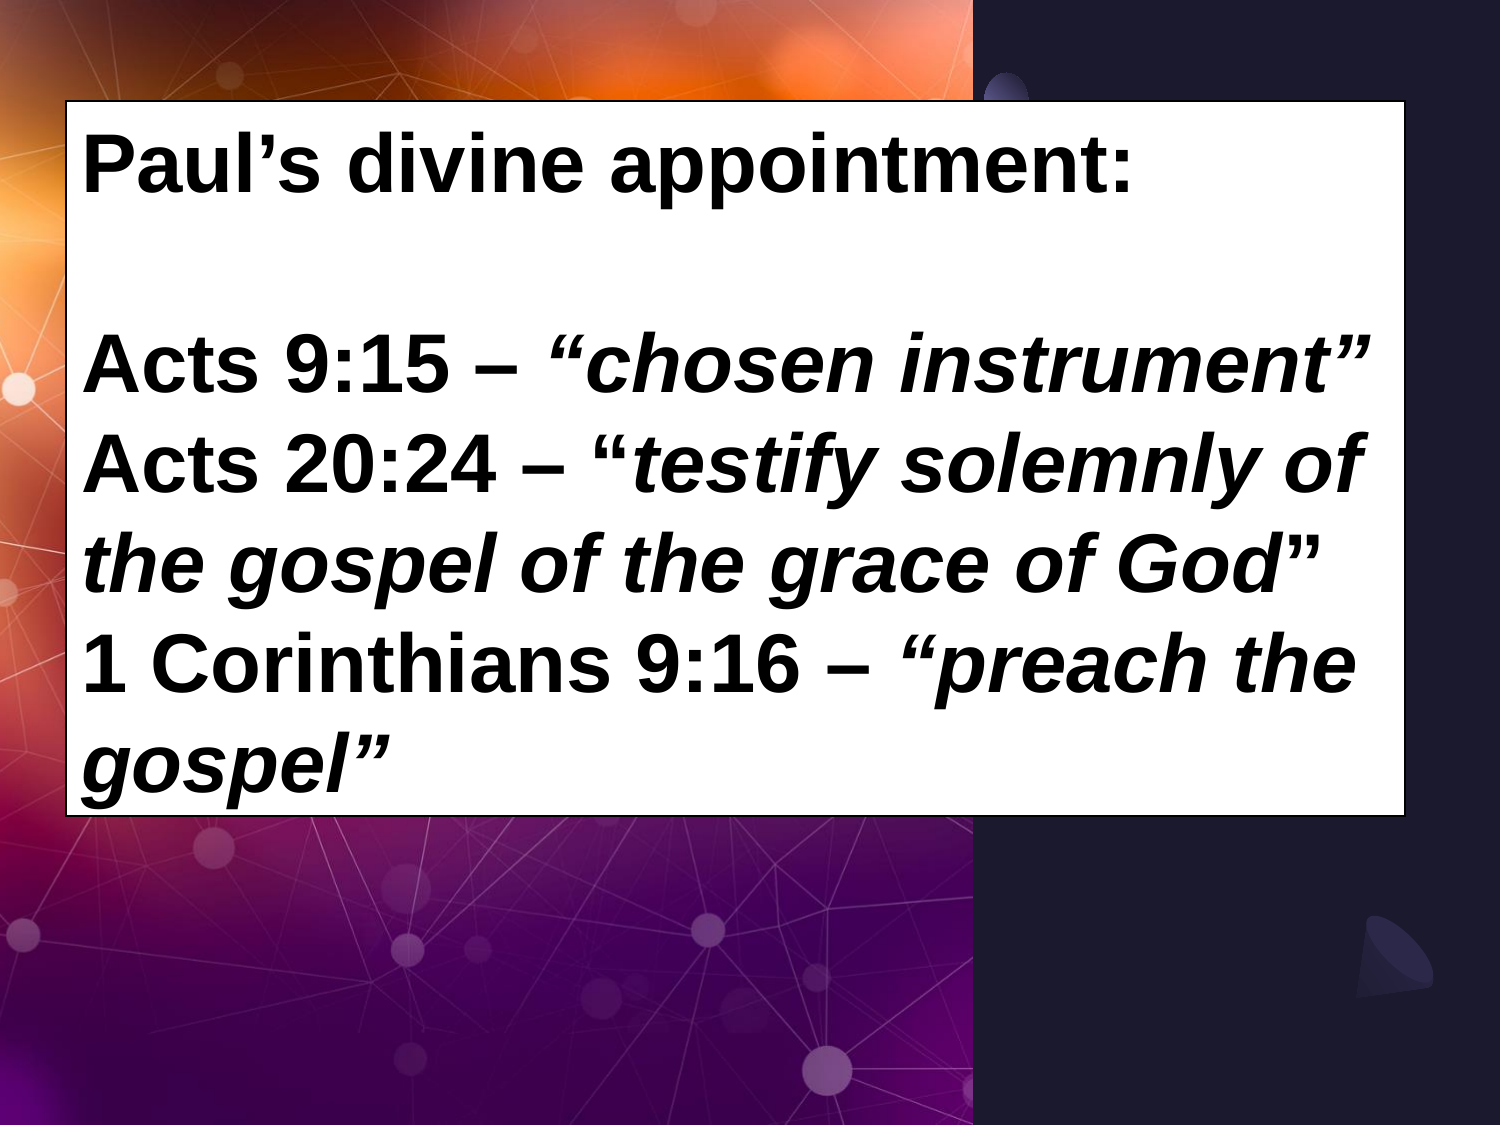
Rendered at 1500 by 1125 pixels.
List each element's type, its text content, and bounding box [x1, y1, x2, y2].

picture [0, 0, 973, 1125]
text_box Paul’s divine appointment: Acts 9:15 – “chosen instrument” Acts 20:24 – “testify solemnly of the gospel of the grace of God” 1 Corinthians 9:16 – “preach the gospel” [973, 100, 1406, 817]
